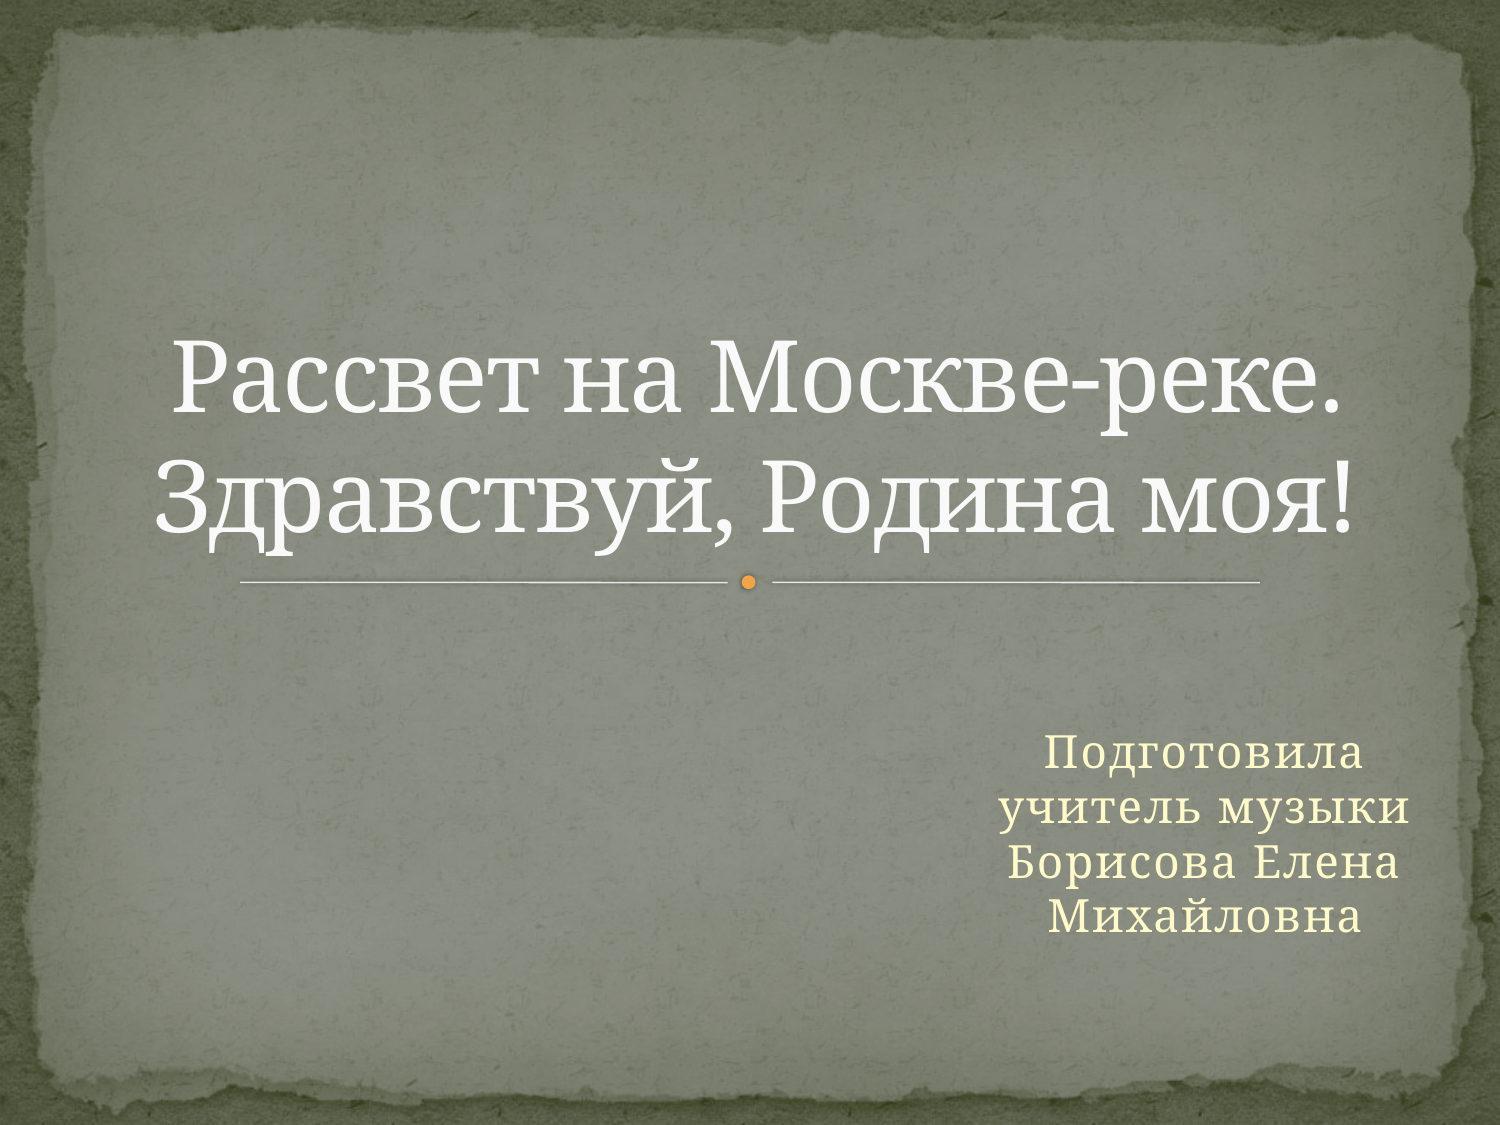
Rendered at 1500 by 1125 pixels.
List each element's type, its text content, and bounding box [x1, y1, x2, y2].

subtitle Подготовила учитель музыки Борисова Елена Михайловна [972, 714, 1438, 926]
title Рассвет на Москве-реке. Здравствуй, Родина моя! [74, 235, 1438, 561]
